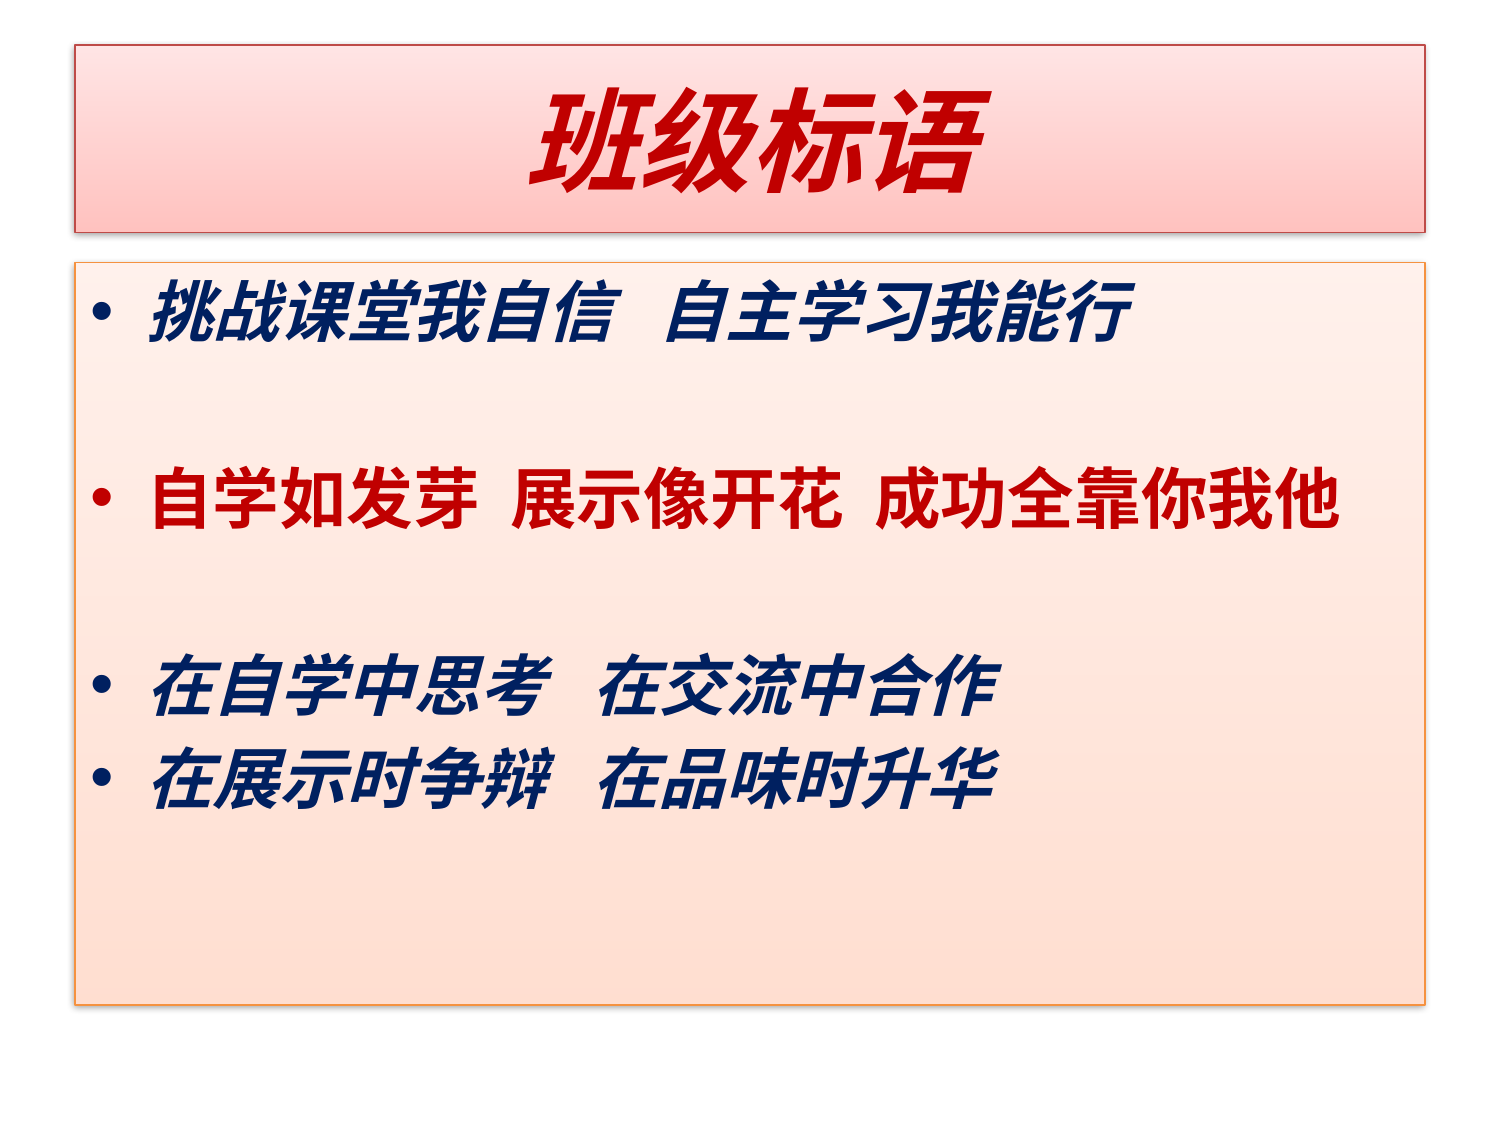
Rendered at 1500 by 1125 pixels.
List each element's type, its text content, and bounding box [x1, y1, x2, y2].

list 挑战课堂我自信 自主学习我能行 自学如发芽 展示像开花 成功全靠你我他 在自学中思考 在交流中合作 在展示时争辩 在品味时升华 [74, 262, 1426, 1006]
title 班级标语 [74, 44, 1426, 233]
